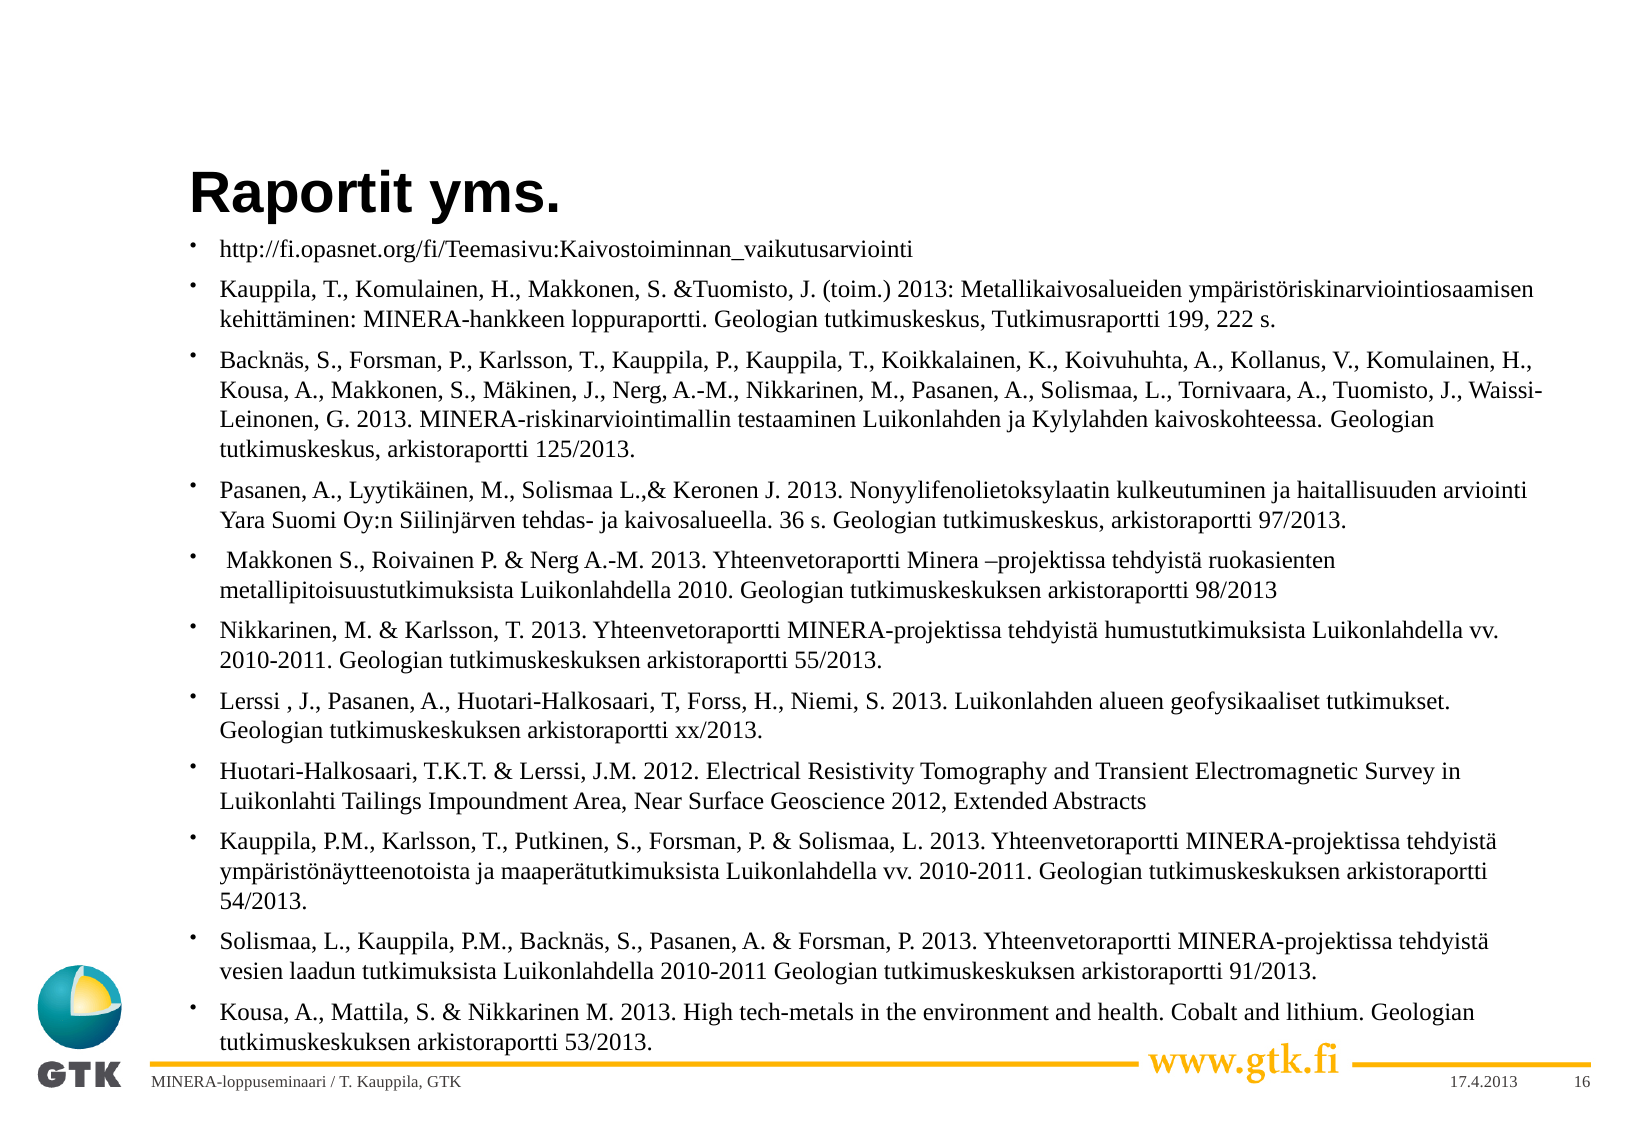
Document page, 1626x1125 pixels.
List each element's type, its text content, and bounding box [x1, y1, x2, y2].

picture [142, 1032, 1601, 1092]
slide_number 16 [1533, 1069, 1606, 1093]
title Raportit yms. [174, 31, 1569, 224]
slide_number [1344, 1069, 1533, 1093]
picture [31, 952, 128, 1094]
footer MINERA-loppuseminaari / T. Kauppila, GTK [135, 1069, 1144, 1093]
list http://fi.opasnet.org/fi/Teemasivu:Kaivostoiminnan_vaikutusarviointi Kauppila, T., Komulainen, H., Makkonen, S. &Tuomisto, J. (toim.) 2013: Metallikaivosalueiden ympäristöriskinarviointiosaamisen kehittäminen: MINERA-hankkeen loppuraportti. Geologian tutkimuskeskus, Tutkimusraportti 199, 222 s. Backnäs, S., Forsman, P., Karlsson, T., Kauppila, P., Kauppila, T., Koikkalainen, K., Koivuhuhta, A., Kollanus, V., Komulainen, H., Kousa, A., Makkonen, S., Mäkinen, J., Nerg, A.-M., Nikkarinen, M., Pasanen, A., Solismaa, L., Tornivaara, A., Tuomisto, J., Waissi-Leinonen, G. 2013. MINERA-riskinarviointimallin testaaminen Luikonlahden ja Kylylahden kaivoskohteessa. Geologian tutkimuskeskus, arkistoraportti 125/2013. Pasanen, A., Lyytikäinen, M., Solismaa L.,& Keronen J. 2013. Nonyylifenolietoksylaatin kulkeutuminen ja haitallisuuden arviointi Yara Suomi Oy:n Siilinjärven tehdas- ja kaivosalueella. 36 s. Geologian tutkimuskeskus, arkistoraportti 97/2013. Makkonen S., Roivainen P. & Nerg A.-M. 2013. Yhteenvetoraportti Minera –projektissa tehdyistä ruokasienten metallipitoisuustutkimuksista Luikonlahdella 2010. Geologian tutkimuskeskuksen arkistoraportti 98/2013 Nikkarinen, M. & Karlsson, T. 2013. Yhteenvetoraportti MINERA-projektissa tehdyistä humustutkimuksista Luikonlahdella vv. 2010-2011. Geologian tutkimuskeskuksen arkistoraportti 55/2013. Lerssi , J., Pasanen, A., Huotari-Halkosaari, T, Forss, H., Niemi, S. 2013. Luikonlahden alueen geofysikaaliset tutkimukset. Geologian tutkimuskeskuksen arkistoraportti xx/2013. Huotari-Halkosaari, T.K.T. & Lerssi, J.M. 2012. Electrical Resistivity Tomography and Transient Electromagnetic Survey in Luikonlahti Tailings Impoundment Area, Near Surface Geoscience 2012, Extended Abstracts Kauppila, P.M., Karlsson, T., Putkinen, S., Forsman, P. & Solismaa, L. 2013. Yhteenvetoraportti MINERA-projektissa tehdyistä ympäristönäytteenotoista ja maaperätutkimuksista Luikonlahdella vv. 2010-2011. Geologian tutkimuskeskuksen arkistoraportti 54/2013. Solismaa, L., Kauppila, P.M., Backnäs, S., Pasanen, A. & Forsman, P. 2013. Yhteenvetoraportti MINERA-projektissa tehdyistä vesien laadun tutkimuksista Luikonlahdella 2010-2011 Geologian tutkimuskeskuksen arkistoraportti 91/2013. Kousa, A., Mattila, S. & Nikkarinen M. 2013. High tech-metals in the environment and health. Cobalt and lithium. Geologian tutkimuskeskuksen arkistoraportti 53/2013. [174, 224, 1569, 981]
